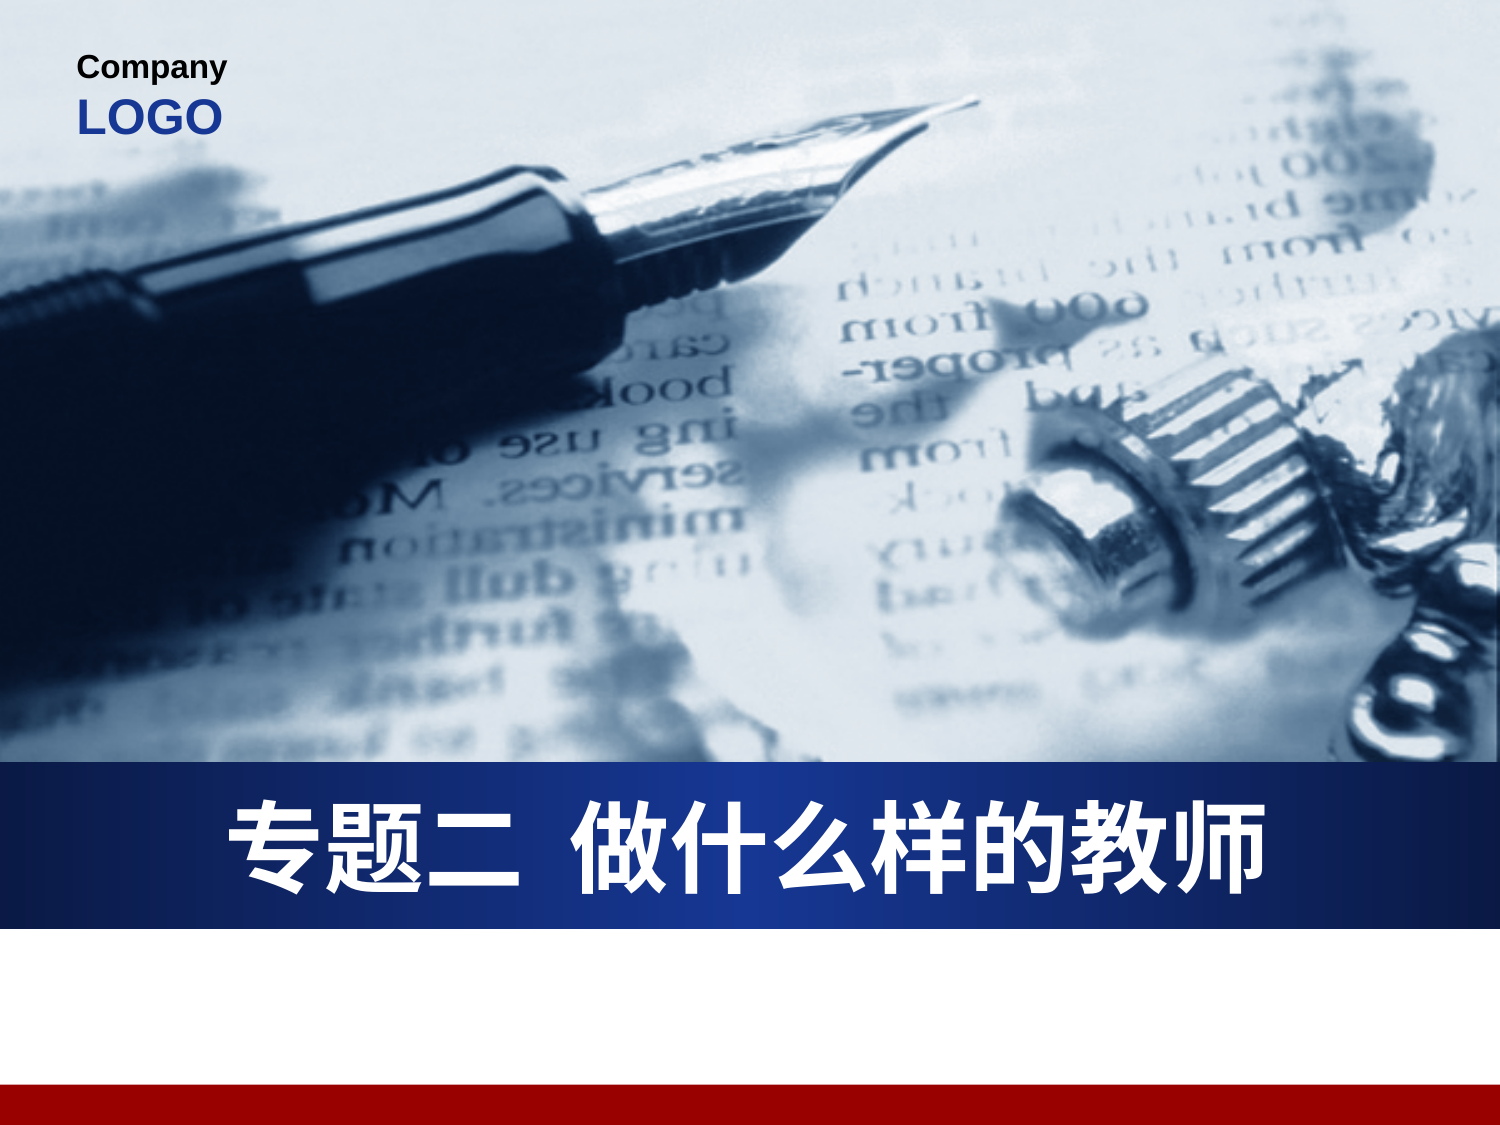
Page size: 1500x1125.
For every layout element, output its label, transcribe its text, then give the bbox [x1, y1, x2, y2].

picture [0, 0, 1500, 762]
title 专题二 做什么样的教师 [0, 762, 1500, 929]
